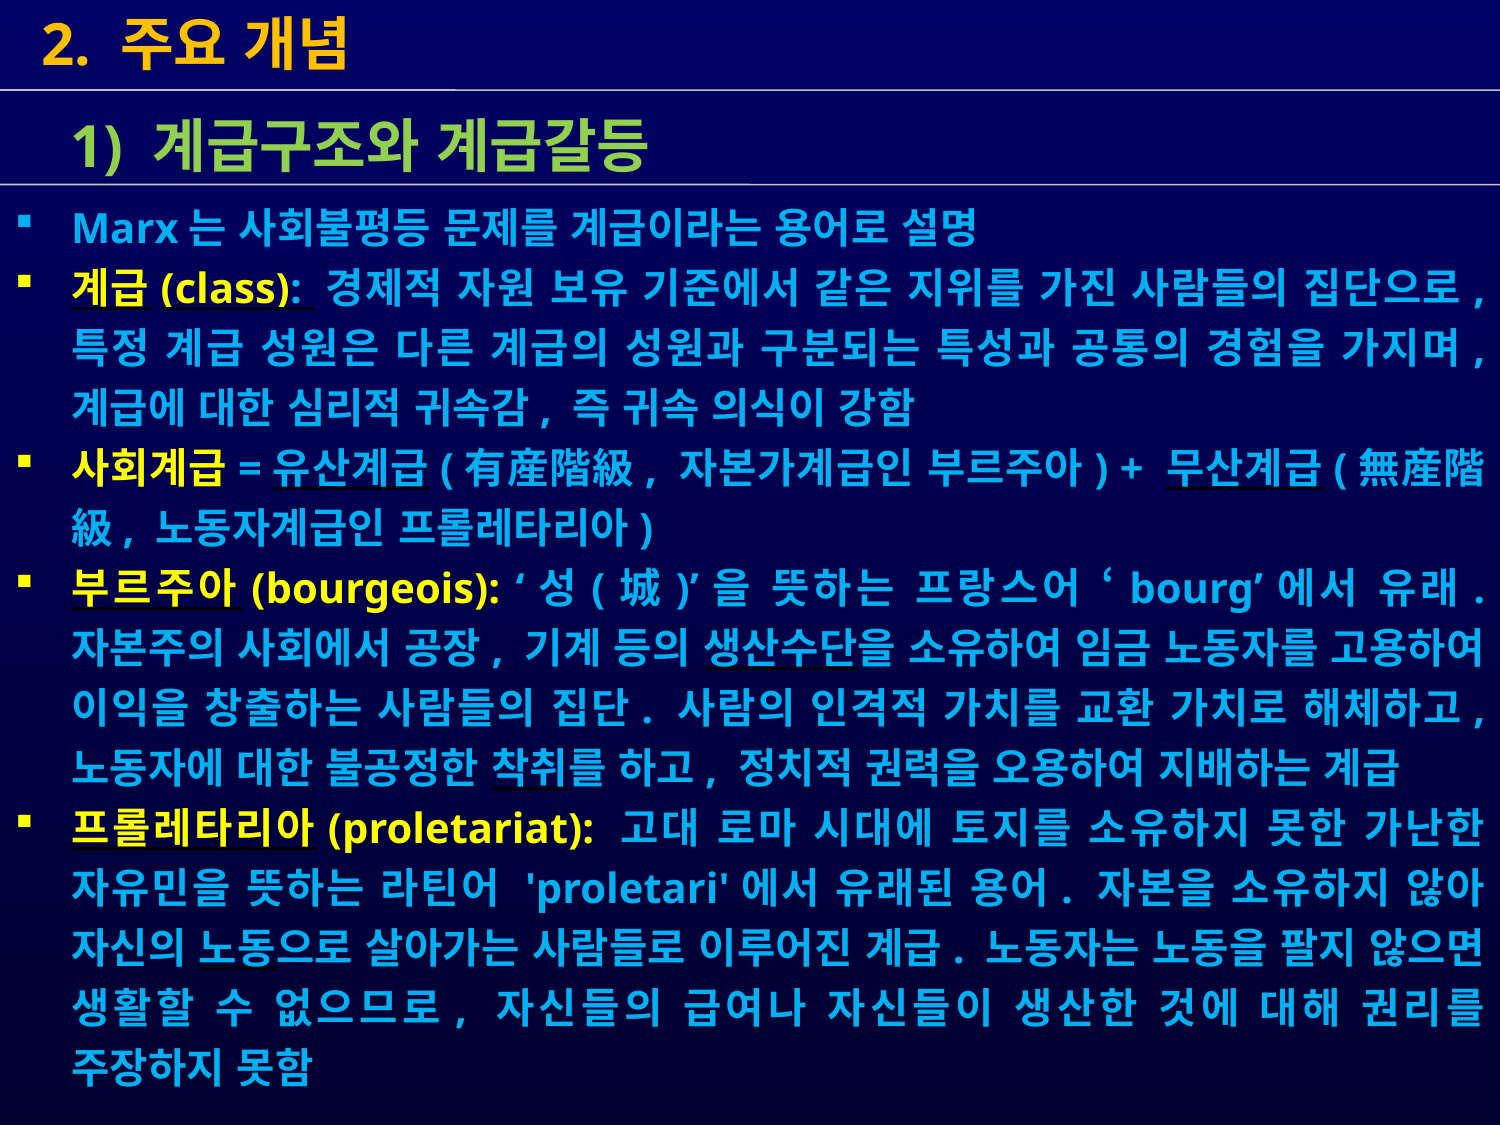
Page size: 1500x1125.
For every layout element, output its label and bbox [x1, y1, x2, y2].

text_box [0, 0, 1500, 1101]
